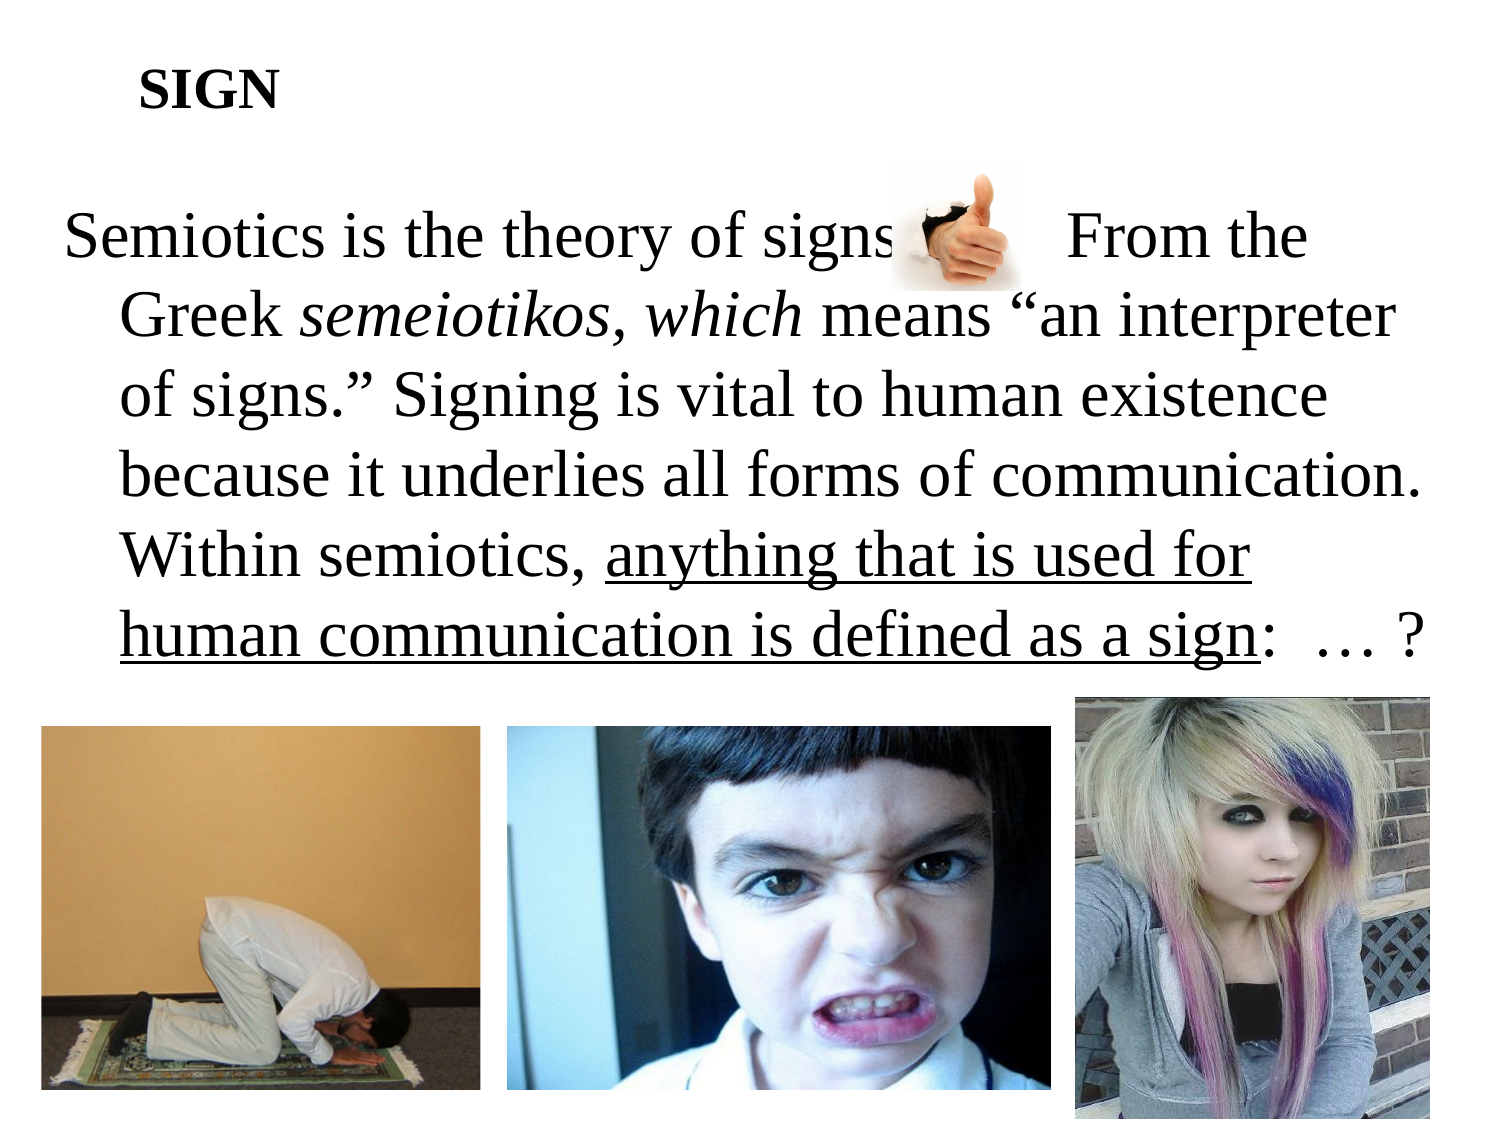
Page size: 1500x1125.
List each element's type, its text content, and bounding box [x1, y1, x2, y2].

picture [507, 725, 1051, 1091]
picture [891, 160, 1022, 291]
list SIGN Semiotics is the theory of signs. From the Greek semeiotikos, which means “an interpreter of signs.” Signing is vital to human existence because it underlies all forms of communication. Within semiotics, anything that is used for human communication is defined as a sign: … ? [48, 42, 1454, 762]
picture [41, 725, 481, 1091]
picture [1075, 696, 1430, 1120]
